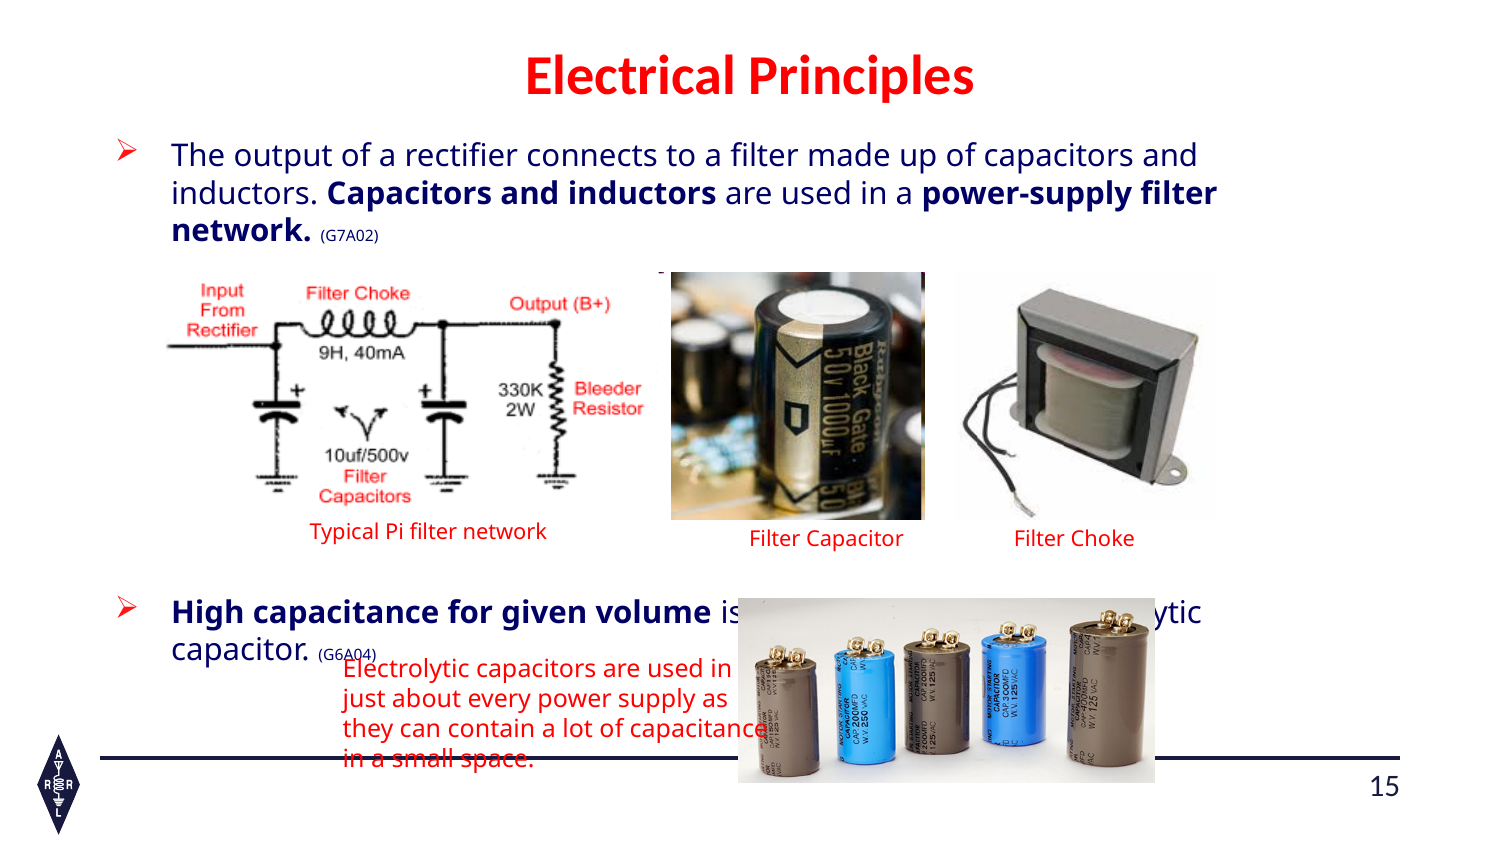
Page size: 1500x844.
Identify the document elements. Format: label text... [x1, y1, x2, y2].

text_box The output of a rectifier connects to a filter made up of capacitors and inductors. Capacitors and inductors are used in a power-supply filter network. (G7A02) High capacitance for given volume is an advantage of an electrolytic capacitor. (G6A04) [99, 128, 1344, 805]
picture [738, 598, 1155, 783]
slide_number 15 [1302, 761, 1400, 807]
picture [671, 272, 925, 520]
title Electrical Principles [218, 32, 1282, 128]
picture [152, 271, 664, 519]
text_box Filter Choke [1002, 520, 1177, 557]
picture [955, 272, 1216, 520]
text_box Filter Capacitor [738, 519, 976, 557]
picture [37, 734, 80, 835]
text_box Typical Pi filter network [298, 512, 672, 550]
text_box Electrolytic capacitors are used in just about every power supply as they can contain a lot of capacitance in a small space. [331, 647, 738, 779]
